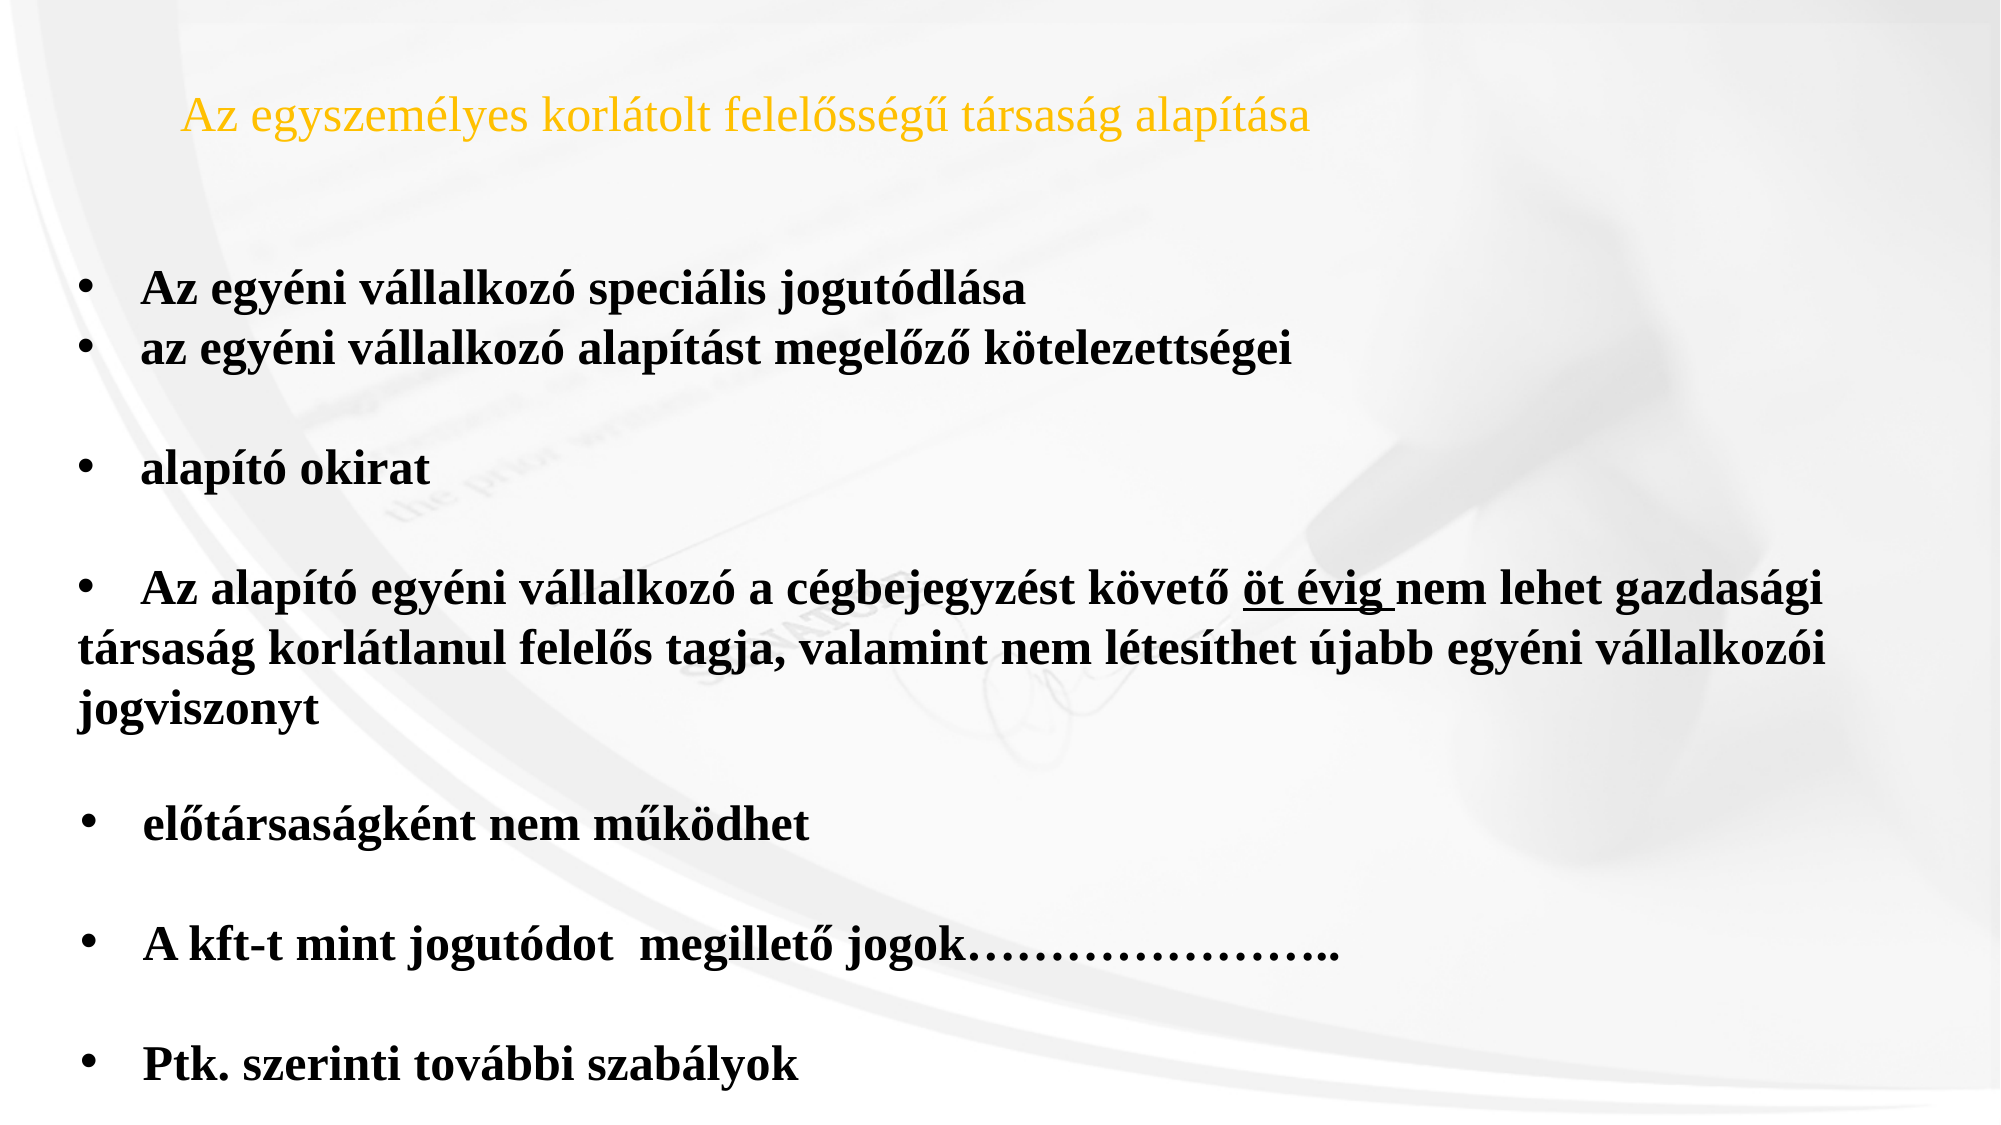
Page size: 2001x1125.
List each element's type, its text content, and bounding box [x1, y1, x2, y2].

picture [0, 0, 2001, 1125]
text_box Az egyéni vállalkozó speciális jogutódlása az egyéni vállalkozó alapítást megelőző kötelezettségei alapító okirat Az alapító egyéni vállalkozó a cégbejegyzést követő öt évig nem lehet gazdasági társaság korlátlanul felelős tagja, valamint nem létesíthet újabb egyéni vállalkozói jogviszonyt [62, 247, 2000, 743]
text_box előtársaságként nem működhet A kft-t mint jogutódot megillető jogok………………….. Ptk. szerinti további szabályok [65, 783, 1804, 1098]
text_box Az egyszemélyes korlátolt felelősségű társaság alapítása [165, 74, 1485, 209]
